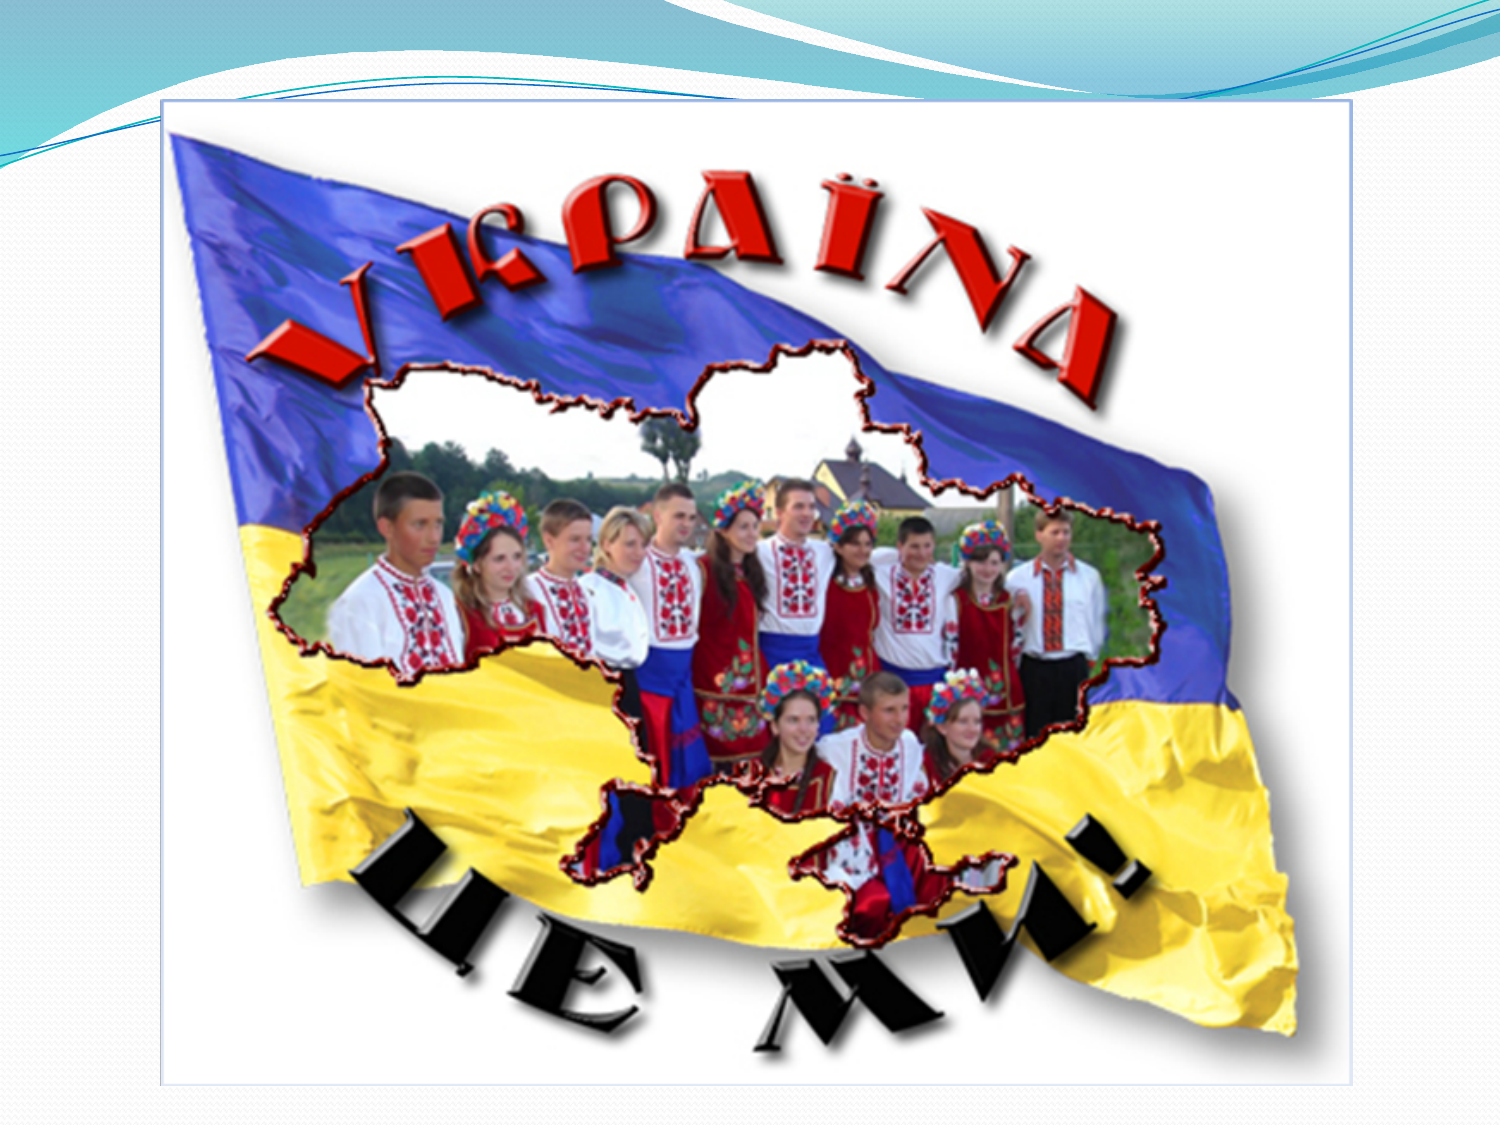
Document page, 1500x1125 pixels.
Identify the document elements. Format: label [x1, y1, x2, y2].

list [159, 98, 1353, 1087]
